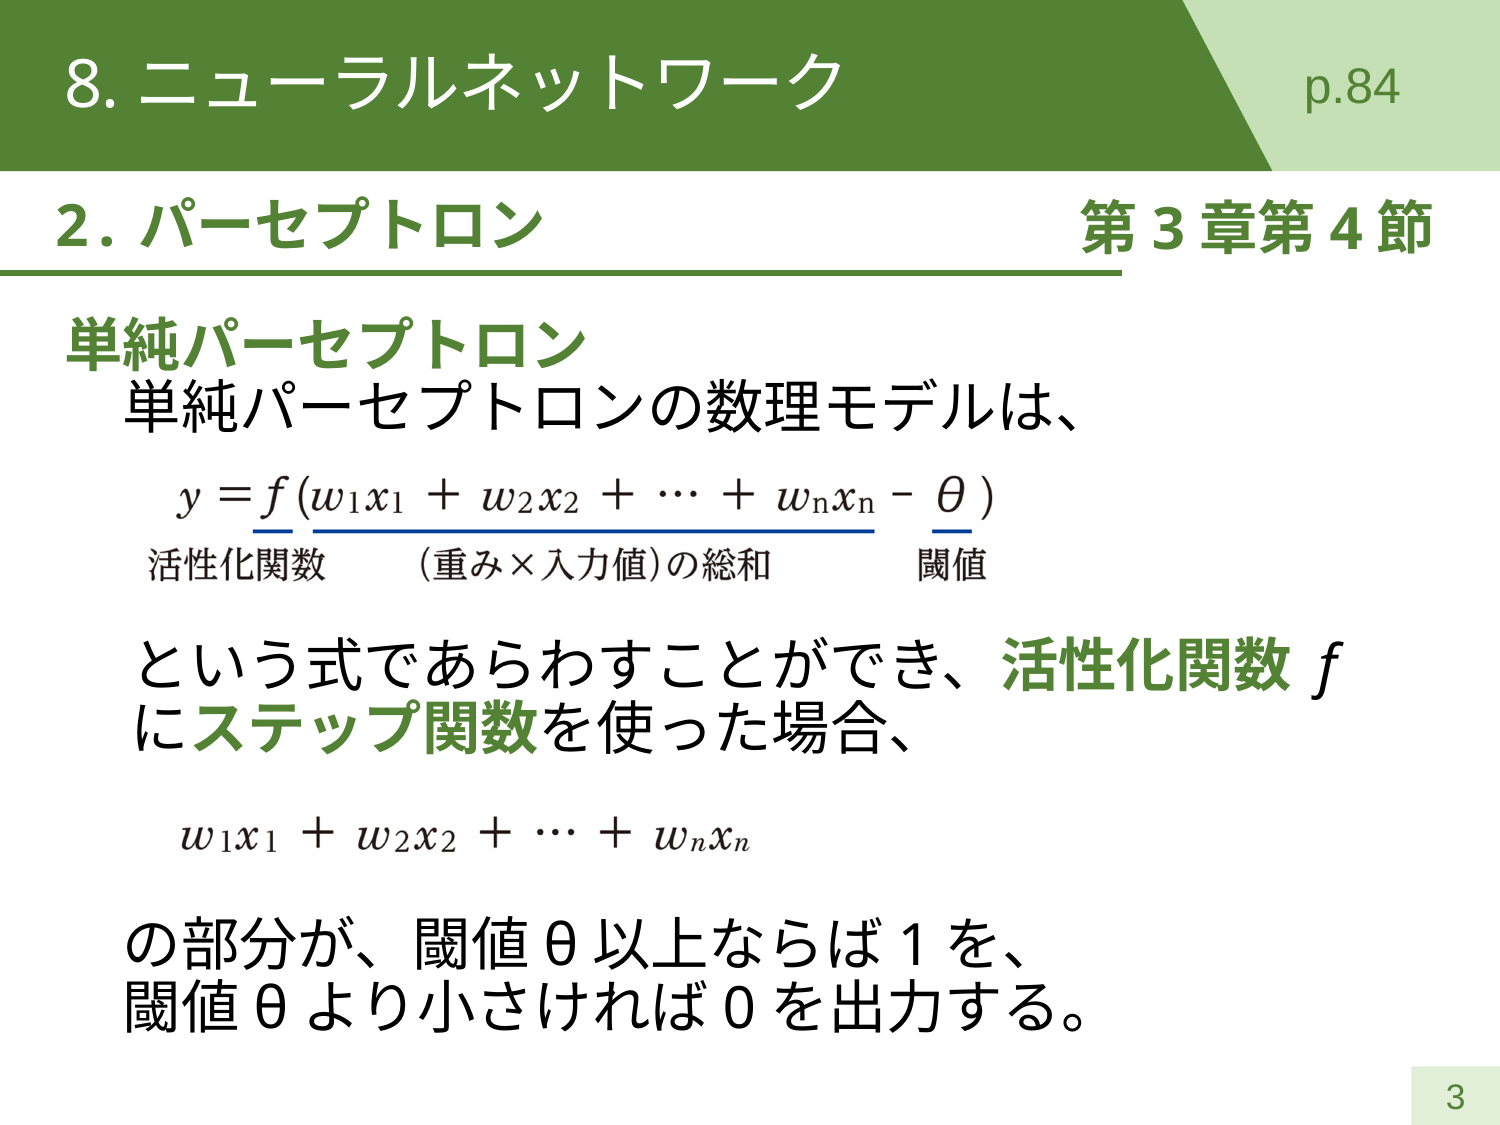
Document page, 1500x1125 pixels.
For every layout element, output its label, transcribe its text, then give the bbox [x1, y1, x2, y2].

slide_number 3 [1411, 1065, 1500, 1125]
list 第3章第4節 [1065, 191, 1436, 271]
text_box 単純パーセプトロン 単純パーセプトロンの数理モデルは、 [64, 315, 1412, 449]
title 8.ニューラルネットワーク [64, 0, 1270, 172]
text_box の部分が、閾値θ以上ならば1を、 閾値θより小さければ0を出力する。 [64, 914, 1404, 1049]
text_box という式であらわすことができ、活性化関数 f にステップ関数を使った場合、 [72, 636, 1420, 770]
list 2.パーセプトロン [54, 188, 1116, 268]
picture [166, 810, 755, 868]
picture [135, 472, 1020, 597]
list p.84 [1269, 53, 1436, 123]
